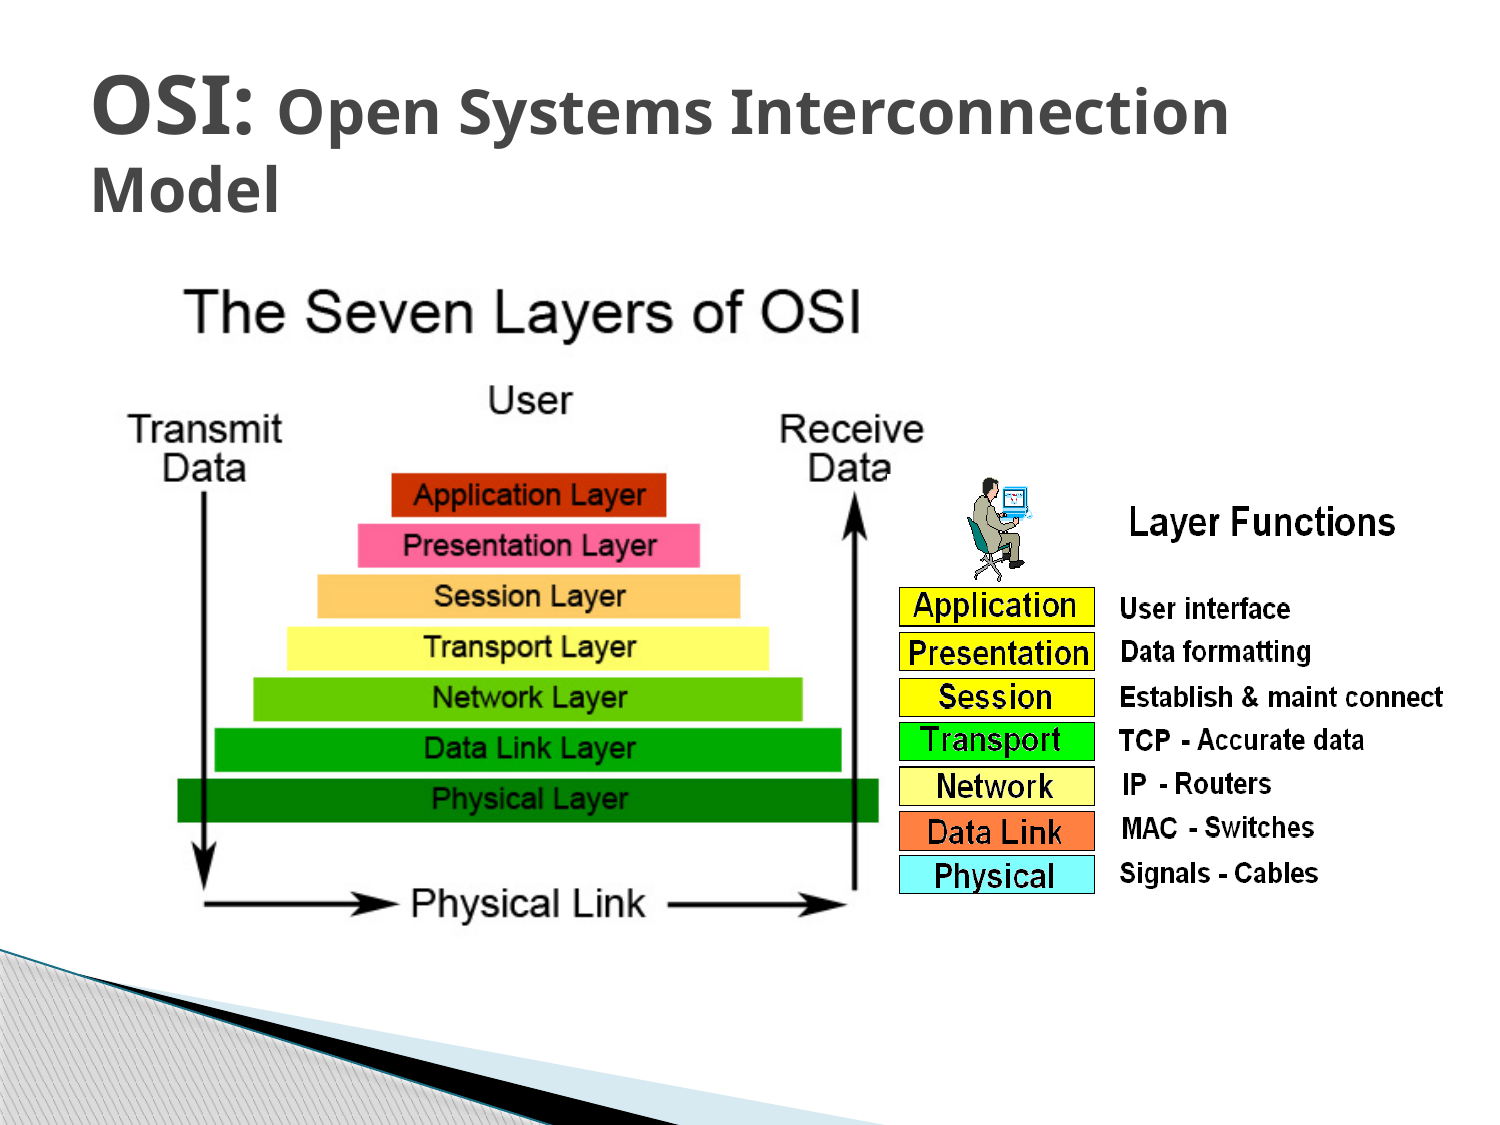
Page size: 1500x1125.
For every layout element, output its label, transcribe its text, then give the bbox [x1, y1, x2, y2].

title OSI: Open Systems Interconnection Model [75, 45, 1425, 233]
picture [74, 249, 1463, 963]
